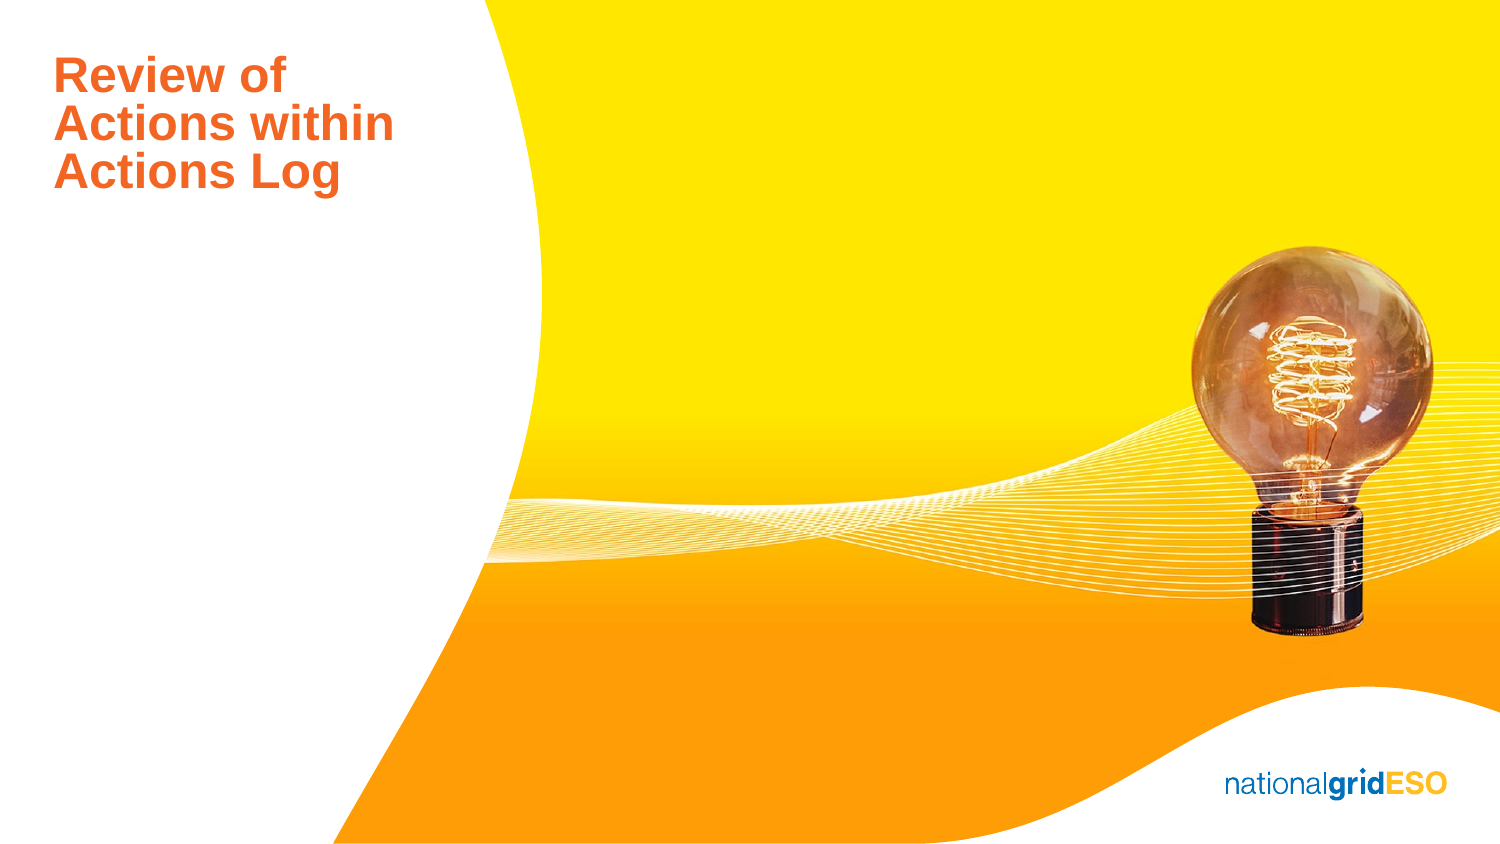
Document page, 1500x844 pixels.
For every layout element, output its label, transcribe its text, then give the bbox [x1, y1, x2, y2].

title Review of Actions within Actions Log [53, 54, 327, 103]
picture [332, 0, 1500, 844]
